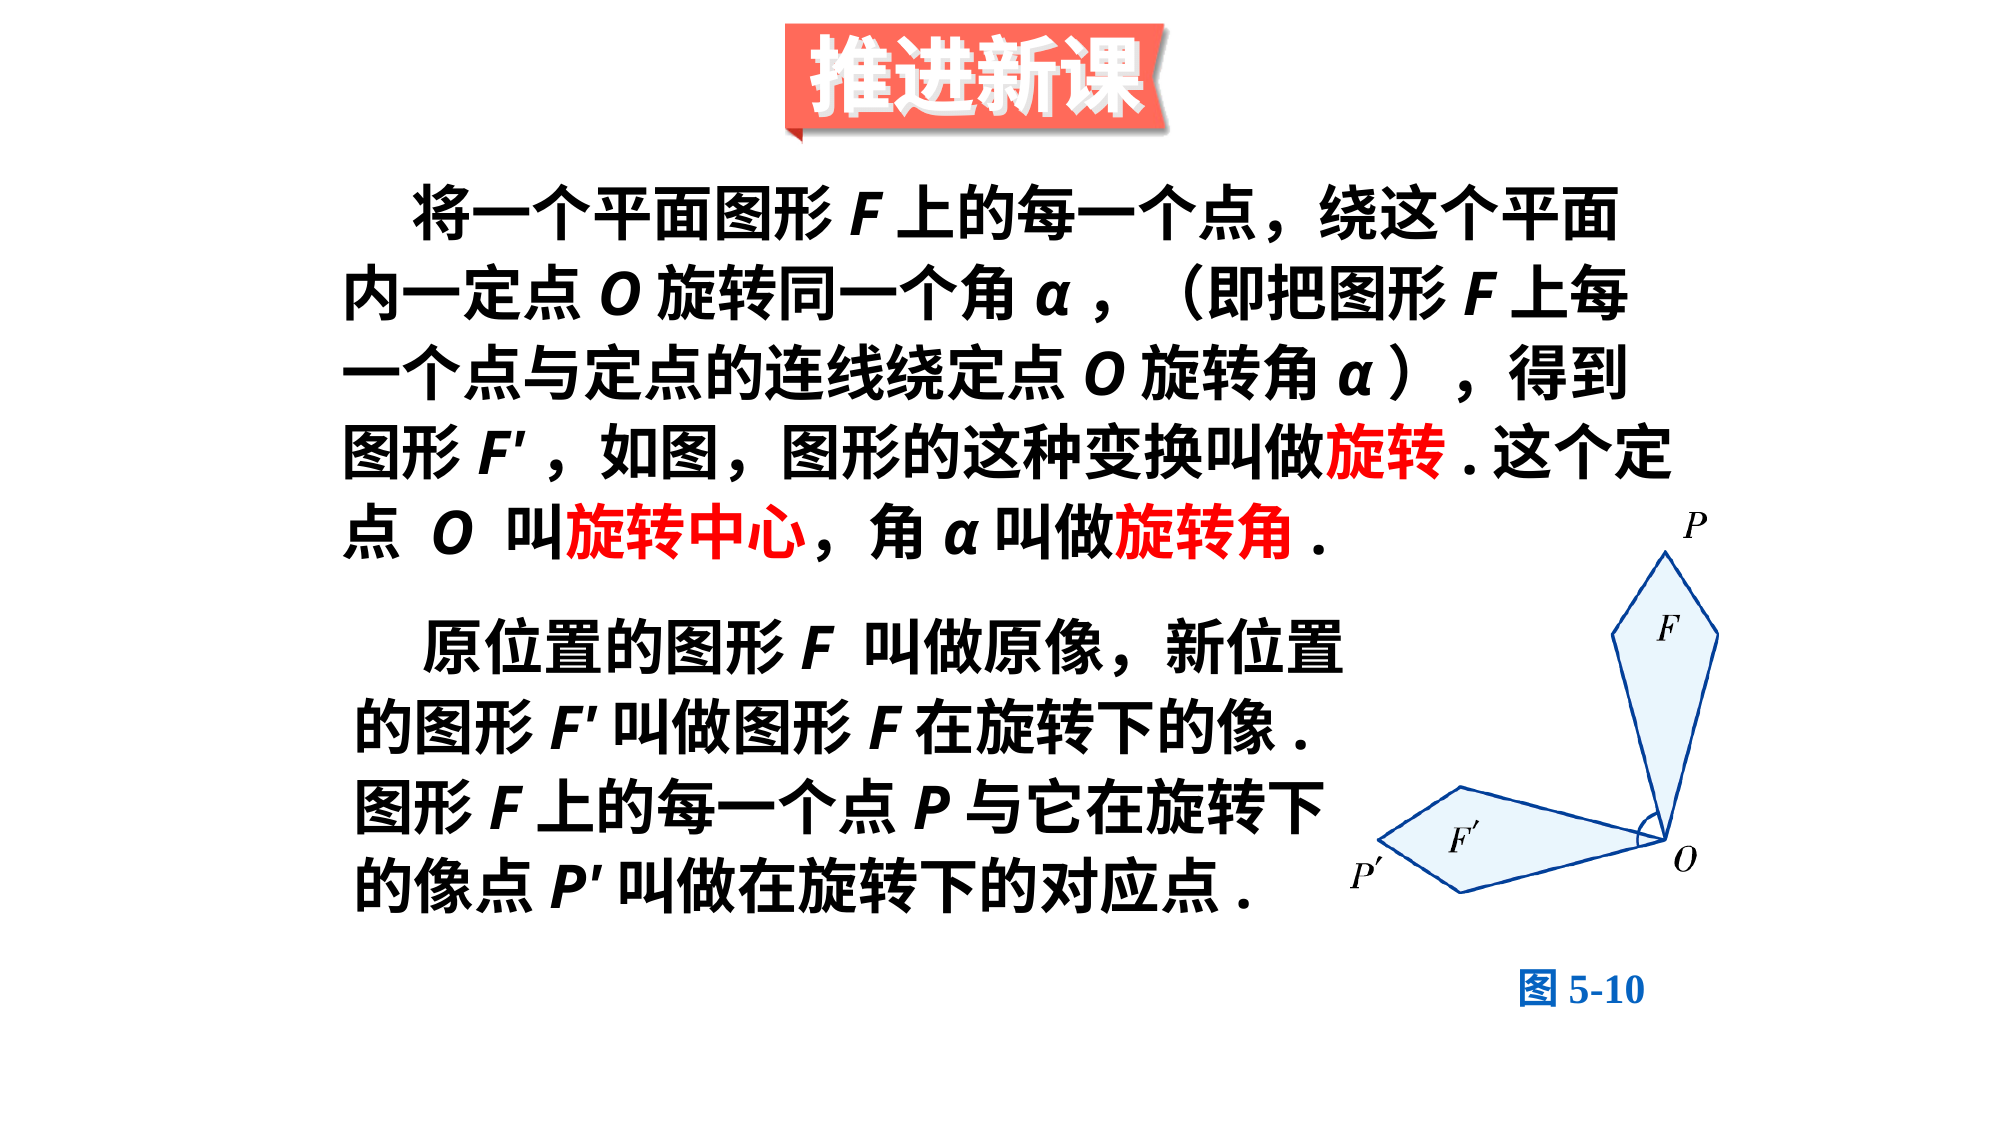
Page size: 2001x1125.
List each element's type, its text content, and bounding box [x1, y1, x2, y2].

text_box 将一个平面图形F上的每一个点，绕这个平面内一定点O旋转同一个角α，（即把图形F上每一个点与定点的连线绕定点O旋转角α），得到图形F'，如图，图形的这种变换叫做旋转.这个定点 O 叫旋转中心，角α叫做旋转角. [326, 160, 1690, 574]
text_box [775, 0, 1224, 225]
text_box 原位置的图形F 叫做原像，新位置的图形F'叫做图形F在旋转下的像. 图形F上的每一个点P与它在旋转下的像点P'叫做在旋转下的对应点. [338, 594, 1379, 929]
text_box 图5-10 [1462, 924, 1701, 1020]
picture [1349, 512, 1720, 894]
